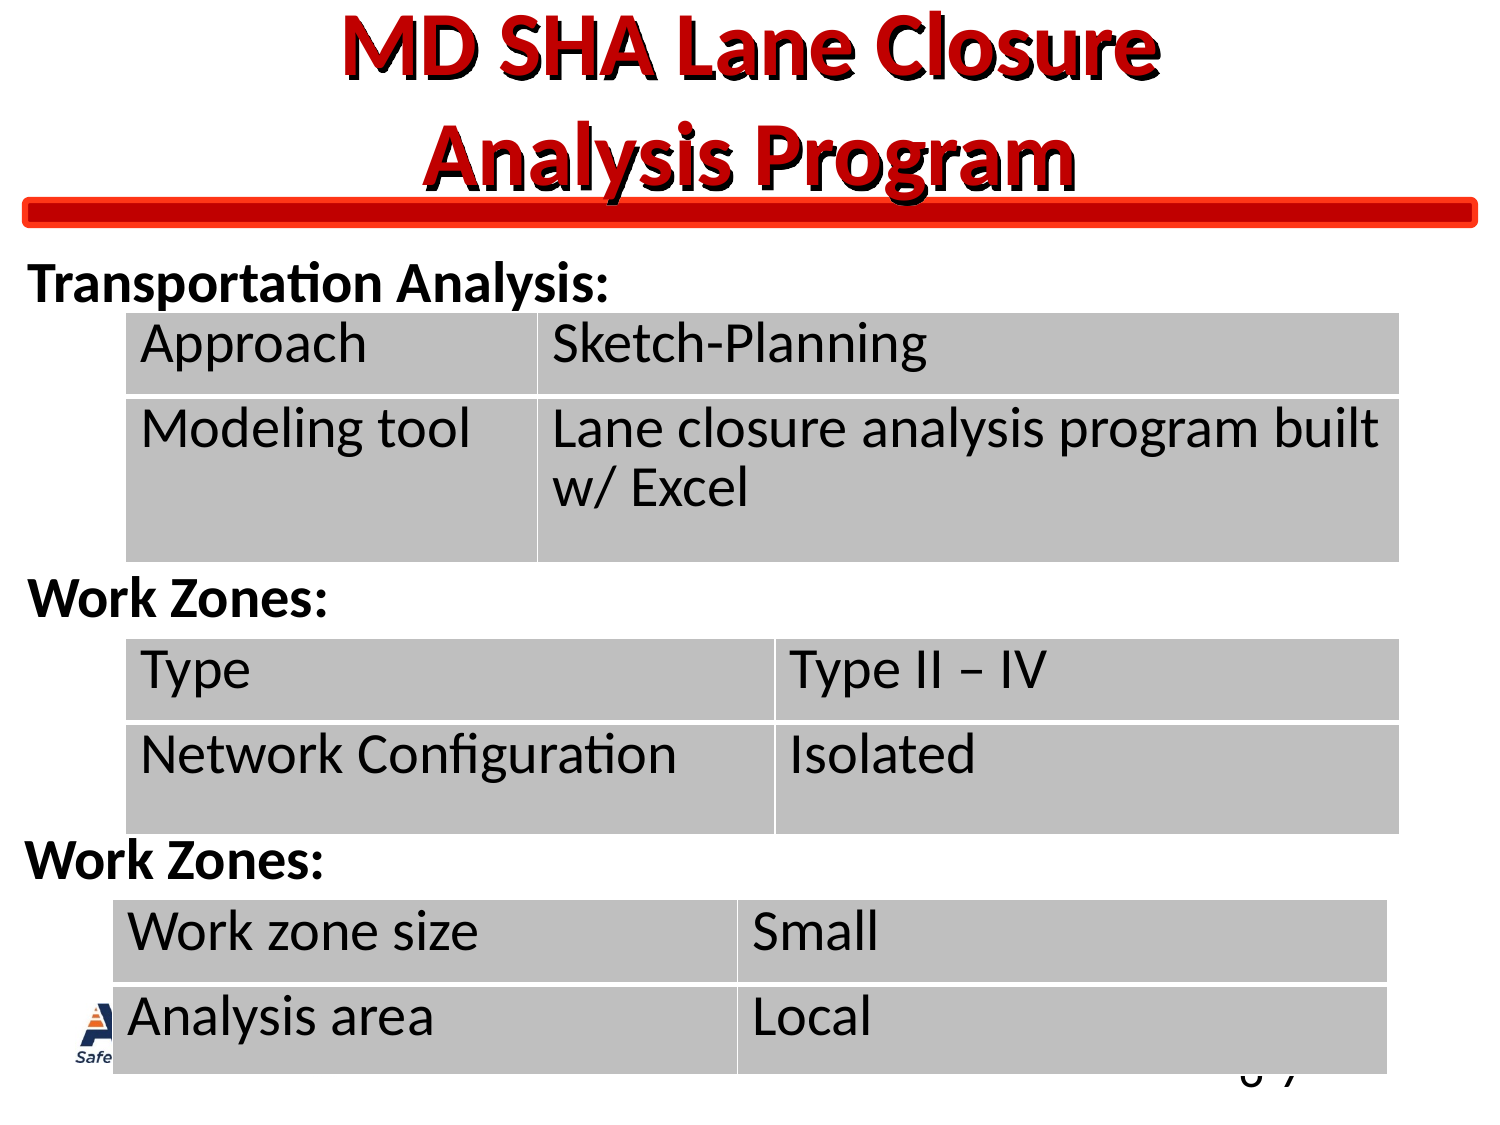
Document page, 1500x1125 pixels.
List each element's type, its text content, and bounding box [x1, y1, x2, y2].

picture [75, 1003, 112, 1063]
table_header Approach [126, 313, 537, 394]
text_box Work Zones: [12, 551, 739, 637]
text_box Work Zones: [9, 813, 736, 899]
table_header Type II – IV [776, 639, 1399, 720]
table_header Type [126, 639, 774, 720]
table_cell Isolated [776, 725, 1399, 834]
table_header Work zone size [113, 900, 737, 982]
table_cell Network Configuration [126, 725, 774, 834]
table_cell Modeling tool [126, 399, 537, 551]
title MD SHA Lane Closure Analysis Program [0, 0, 1500, 188]
table_cell Analysis area [113, 987, 737, 1074]
text_box Transportation Analysis: [12, 186, 739, 322]
table_header Sketch-Planning [538, 313, 1399, 394]
table_cell Lane closure analysis program built w/ Excel [538, 399, 1399, 562]
table_header Small [738, 900, 1387, 982]
table_cell Local [738, 987, 1387, 1074]
